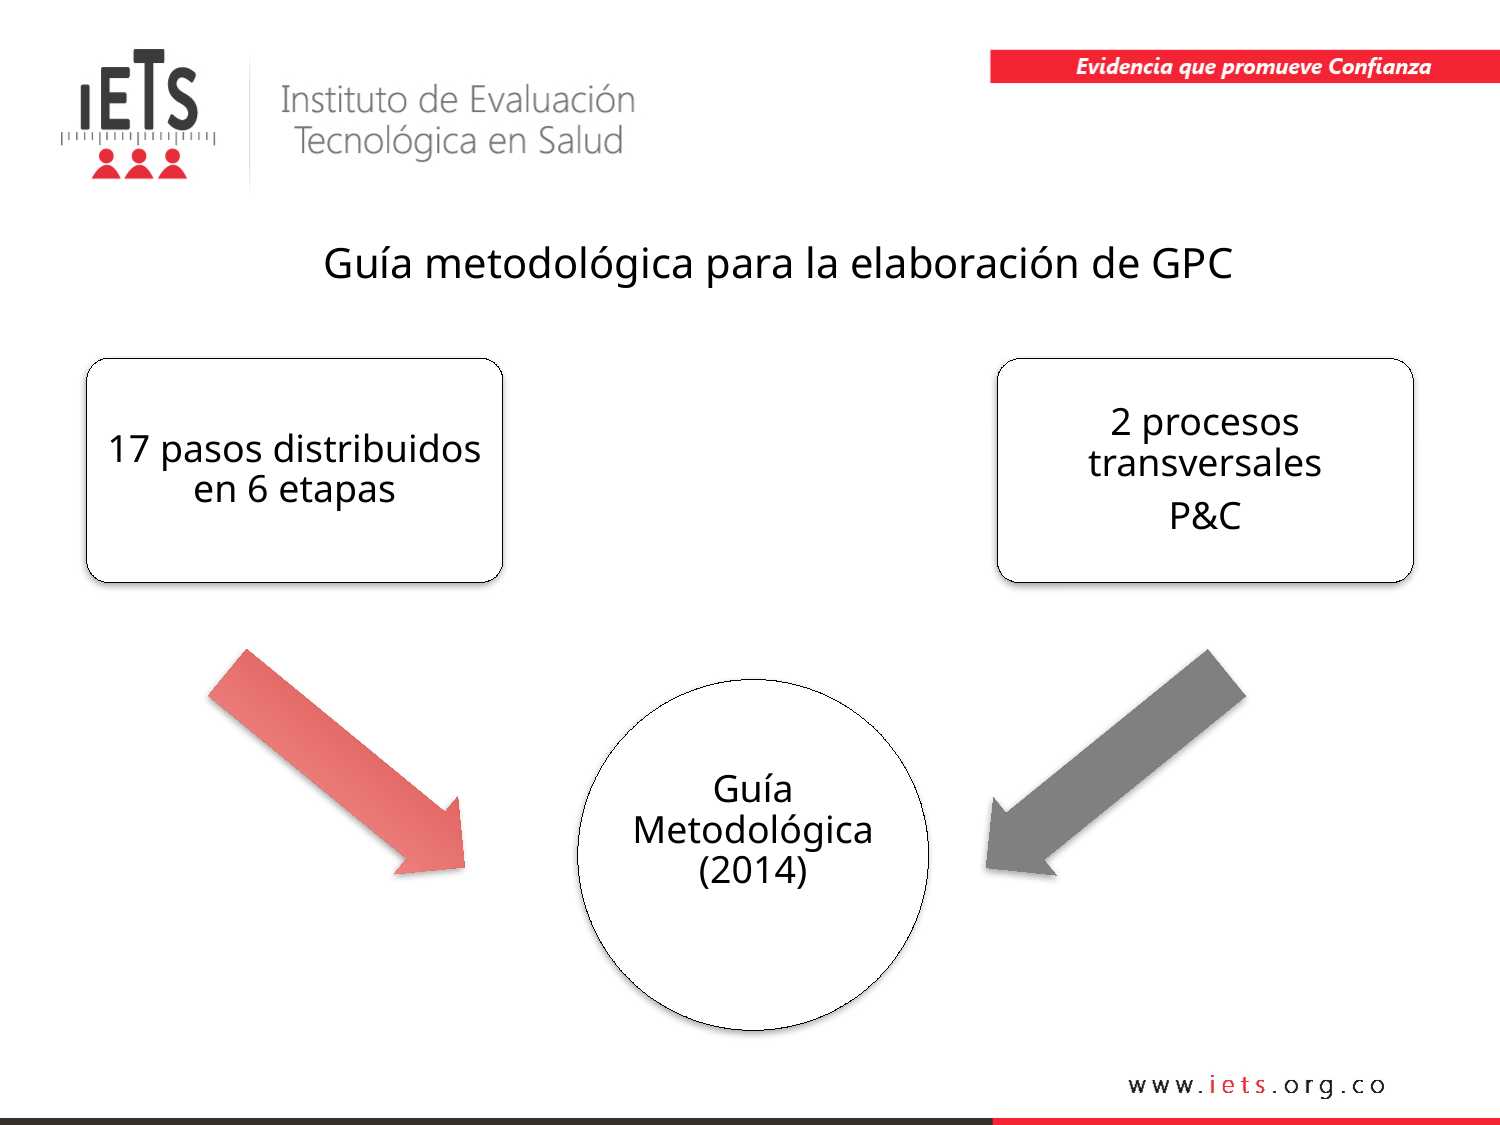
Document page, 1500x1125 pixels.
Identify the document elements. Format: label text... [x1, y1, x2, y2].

text_box [986, 649, 1246, 876]
picture [0, 0, 1500, 1125]
text_box [208, 649, 465, 875]
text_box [577, 679, 929, 1031]
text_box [996, 358, 1414, 583]
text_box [86, 357, 504, 583]
text_box Guía metodológica para la elaboración de GPC [309, 229, 1281, 294]
